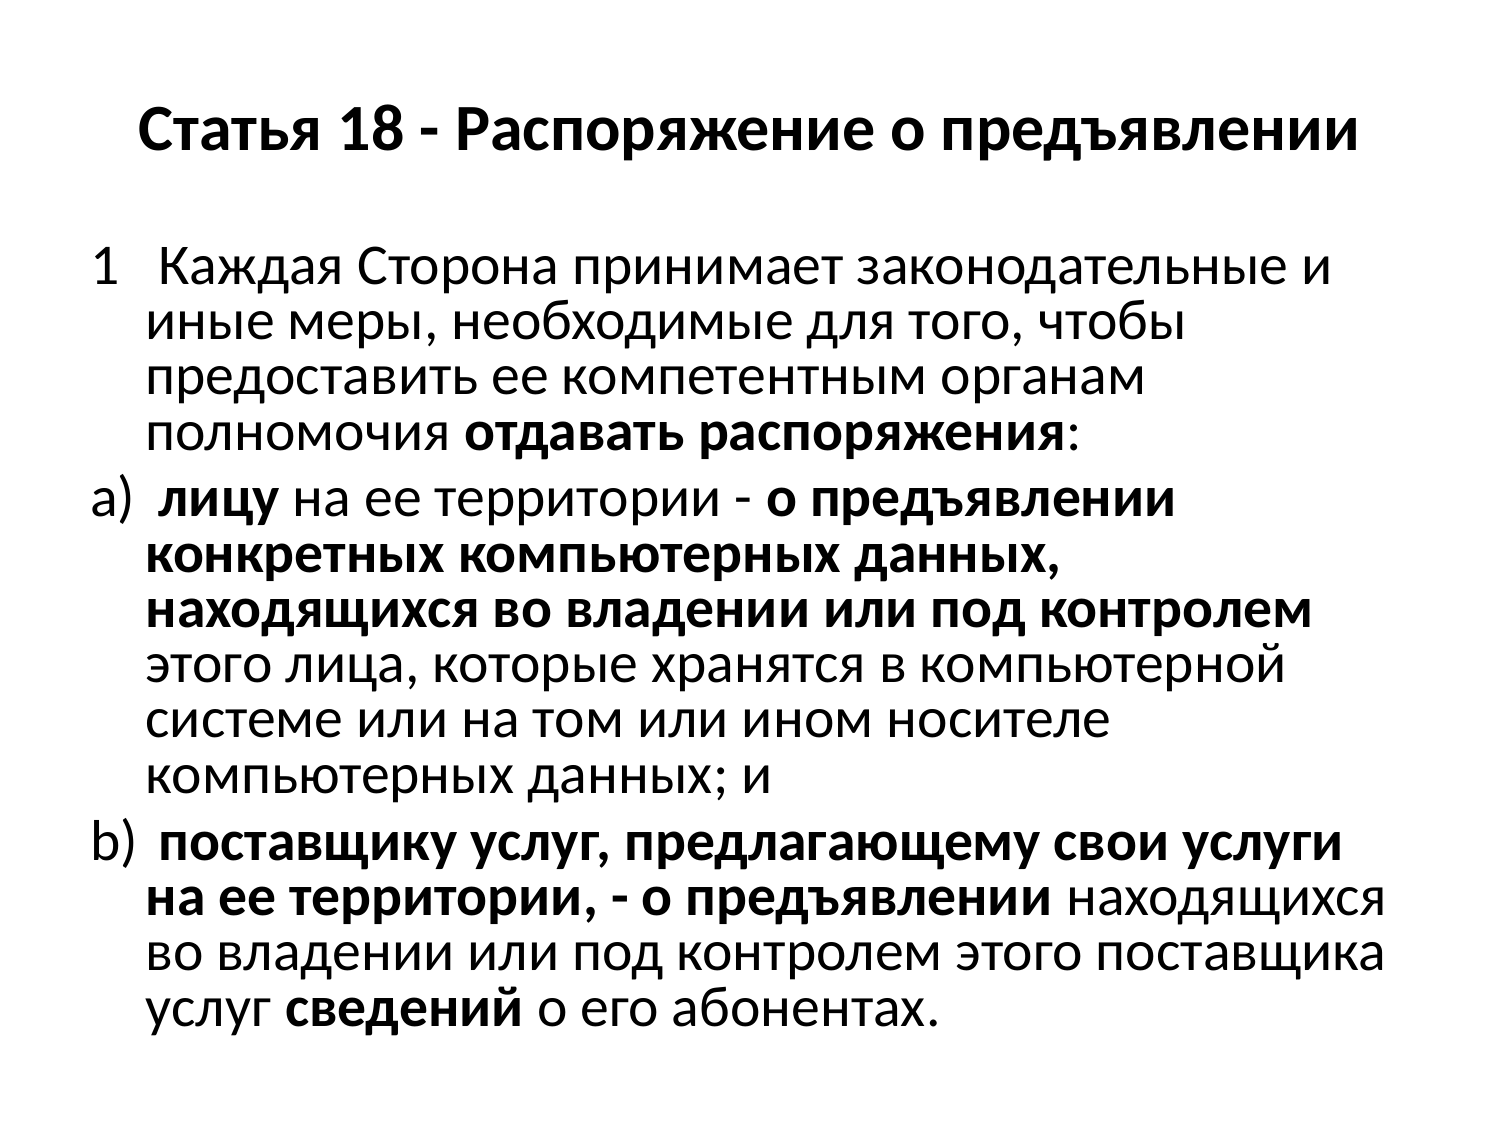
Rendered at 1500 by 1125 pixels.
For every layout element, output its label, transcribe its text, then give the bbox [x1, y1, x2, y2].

list 1 Каждая Сторона принимает законодательные и иные меры, необходимые для того, чтобы предоставить ее компетентным органам полномочия отдавать распоряжения: a) лицу на ее территории - о предъявлении конкретных компьютерных данных, находящихся во владении или под контролем этого лица, которые хранятся в компьютерной системе или на том или ином носителе компьютерных данных; и b) поставщику услуг, предлагающему свои услуги на ее территории, - о предъявлении находящихся во владении или под контролем этого поставщика услуг сведений о его абонентах. [74, 232, 1426, 1053]
title Статья 18 - Распоряжение о предъявлении [74, 44, 1426, 204]
